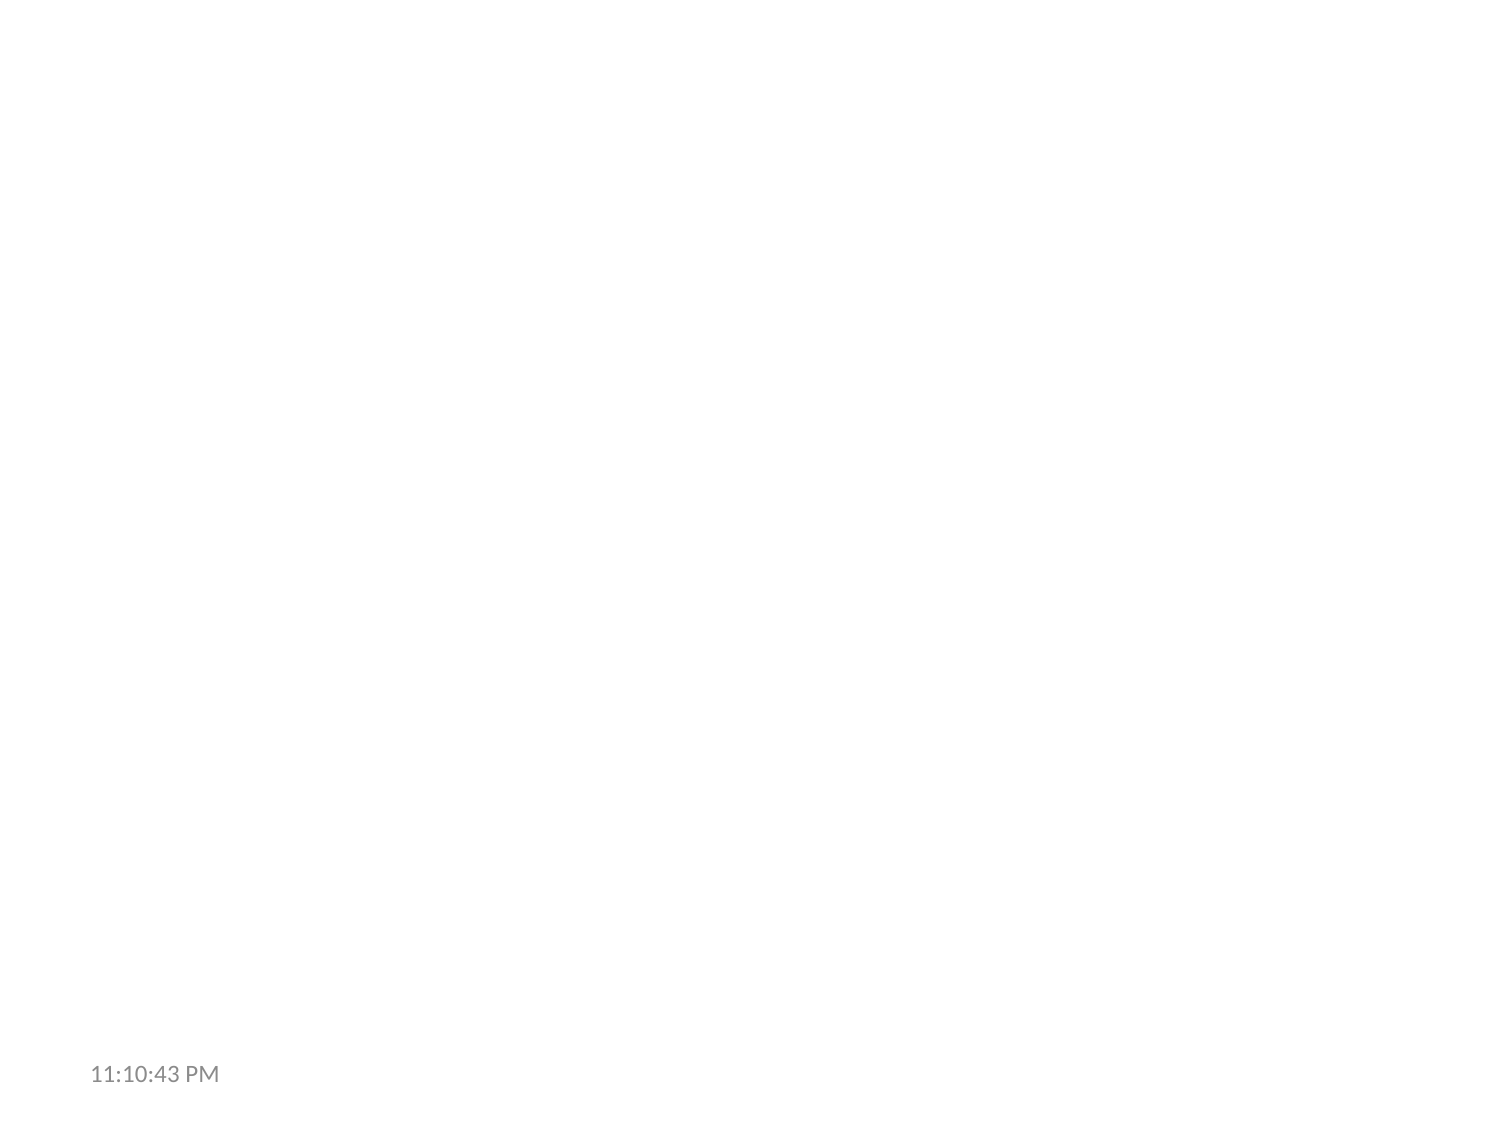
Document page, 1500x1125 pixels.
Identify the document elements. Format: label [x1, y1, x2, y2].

slide_number [75, 1042, 425, 1103]
